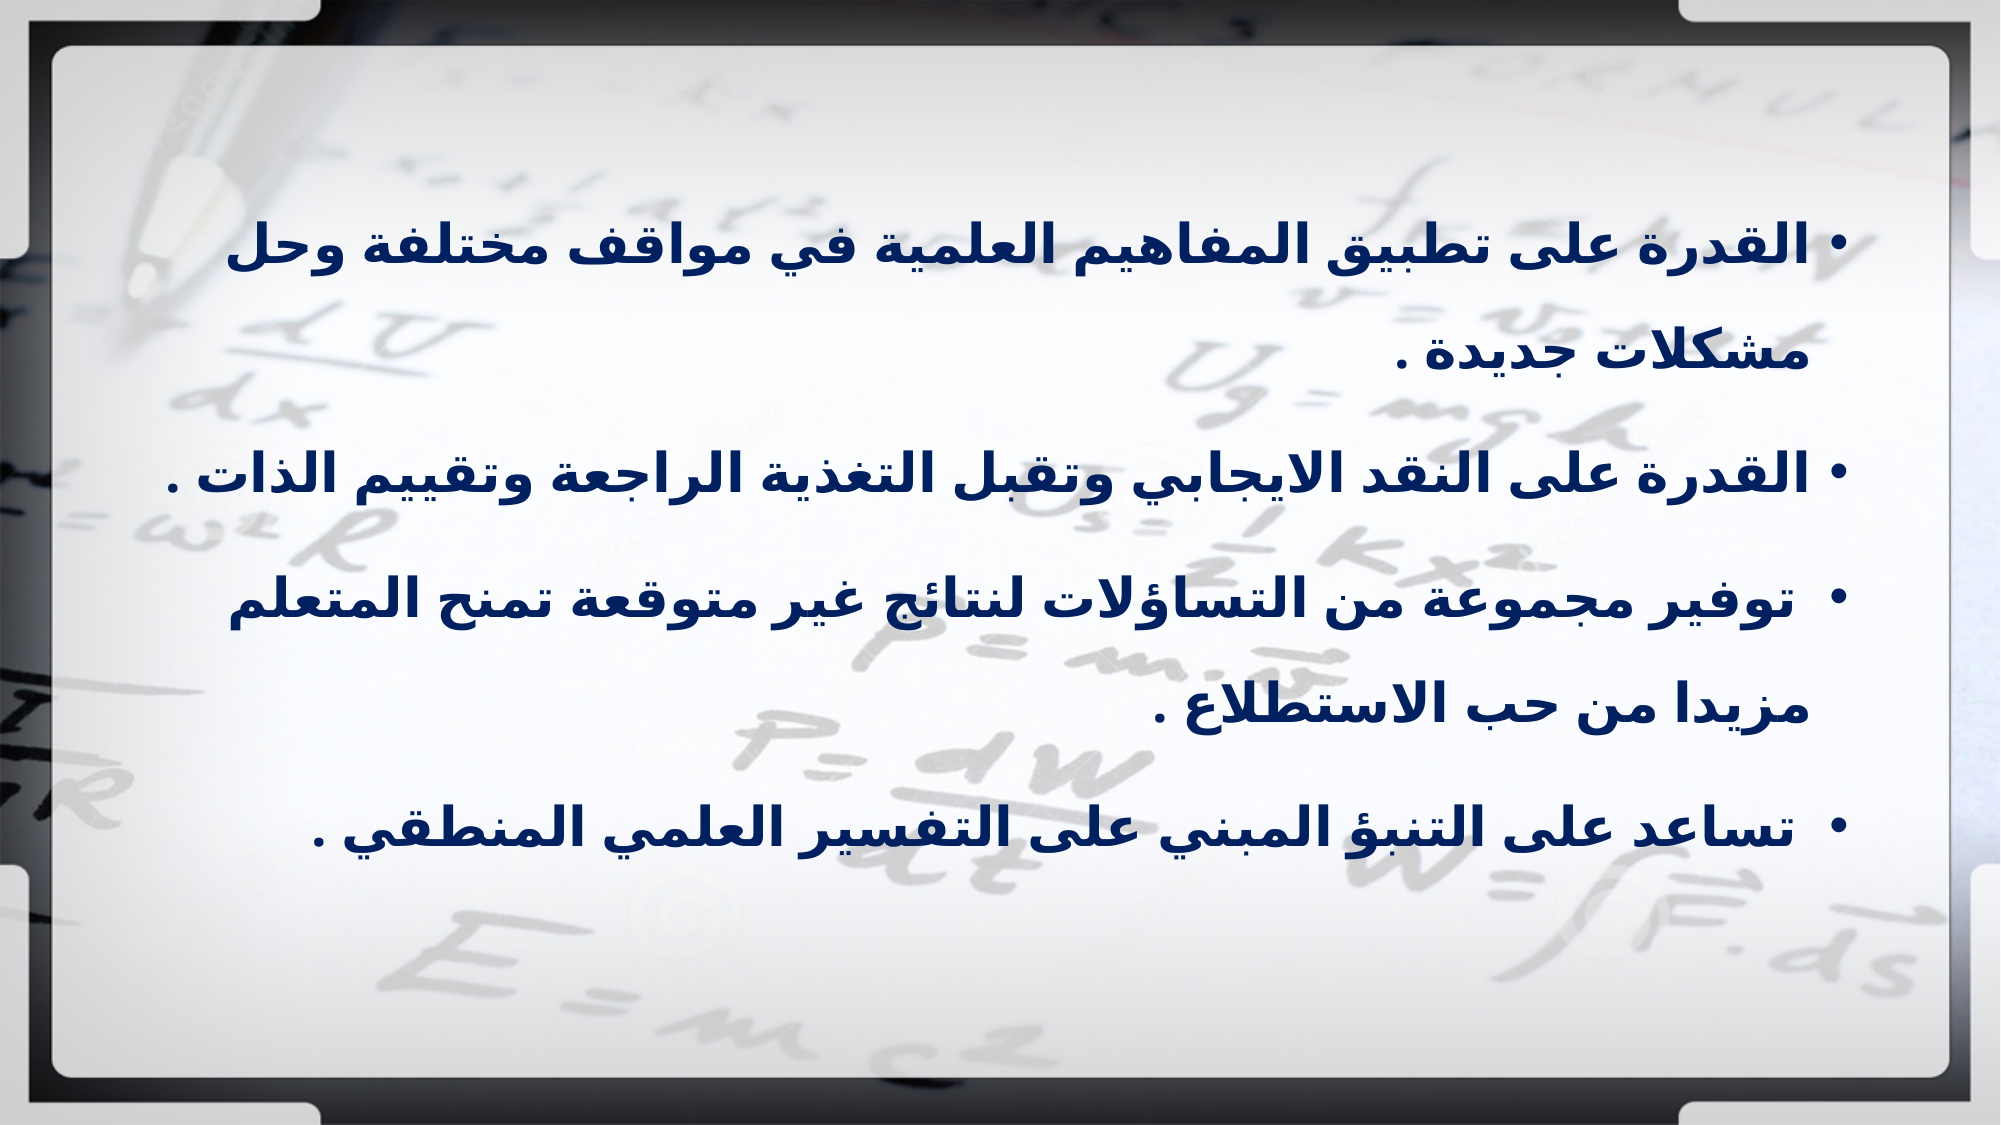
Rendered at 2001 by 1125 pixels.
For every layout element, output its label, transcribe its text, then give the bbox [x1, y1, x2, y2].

picture [0, 0, 2001, 1125]
list القدرة على تطبيق المفاهيم العلمية في مواقف مختلفة وحل مشكلات جديدة . القدرة على النقد الايجابي وتقبل التغذية الراجعة وتقييم الذات . توفير مجموعة من التساؤلات لنتائج غير متوقعة تمنح المتعلم مزيدا من حب الاستطلاع . تساعد على التنبؤ المبني على التفسير العلمي المنطقي . [137, 161, 1863, 925]
